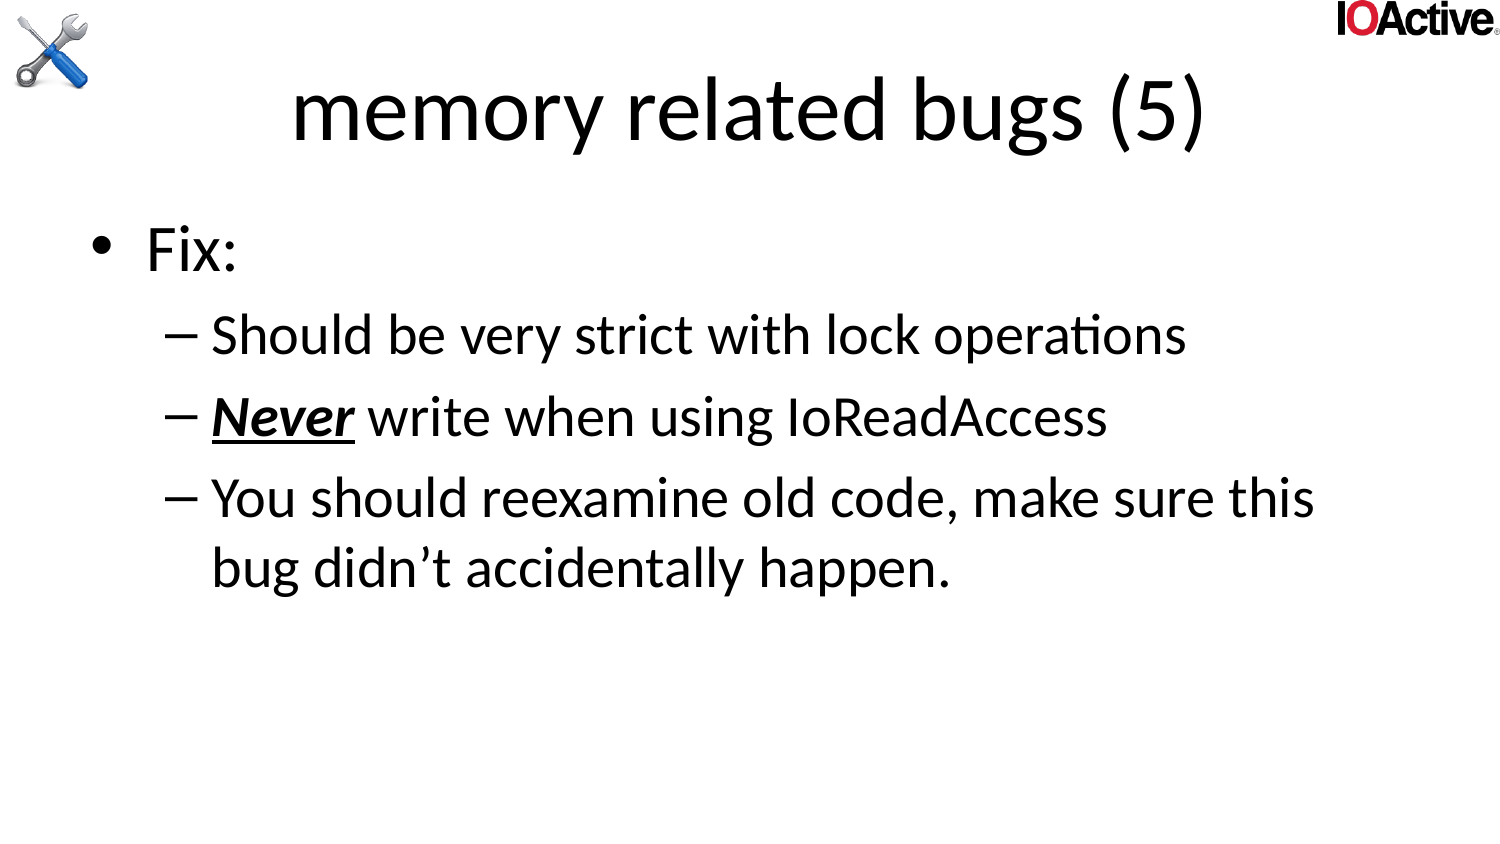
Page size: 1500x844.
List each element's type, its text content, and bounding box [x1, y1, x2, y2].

picture [1337, 0, 1500, 36]
picture [0, 0, 101, 101]
title memory related bugs (5) [75, 33, 1425, 175]
list Fix: Should be very strict with lock operations Never write when using IoReadAccess You should reexamine old code, make sure this bug didn’t accidentally happen. [75, 196, 1425, 754]
